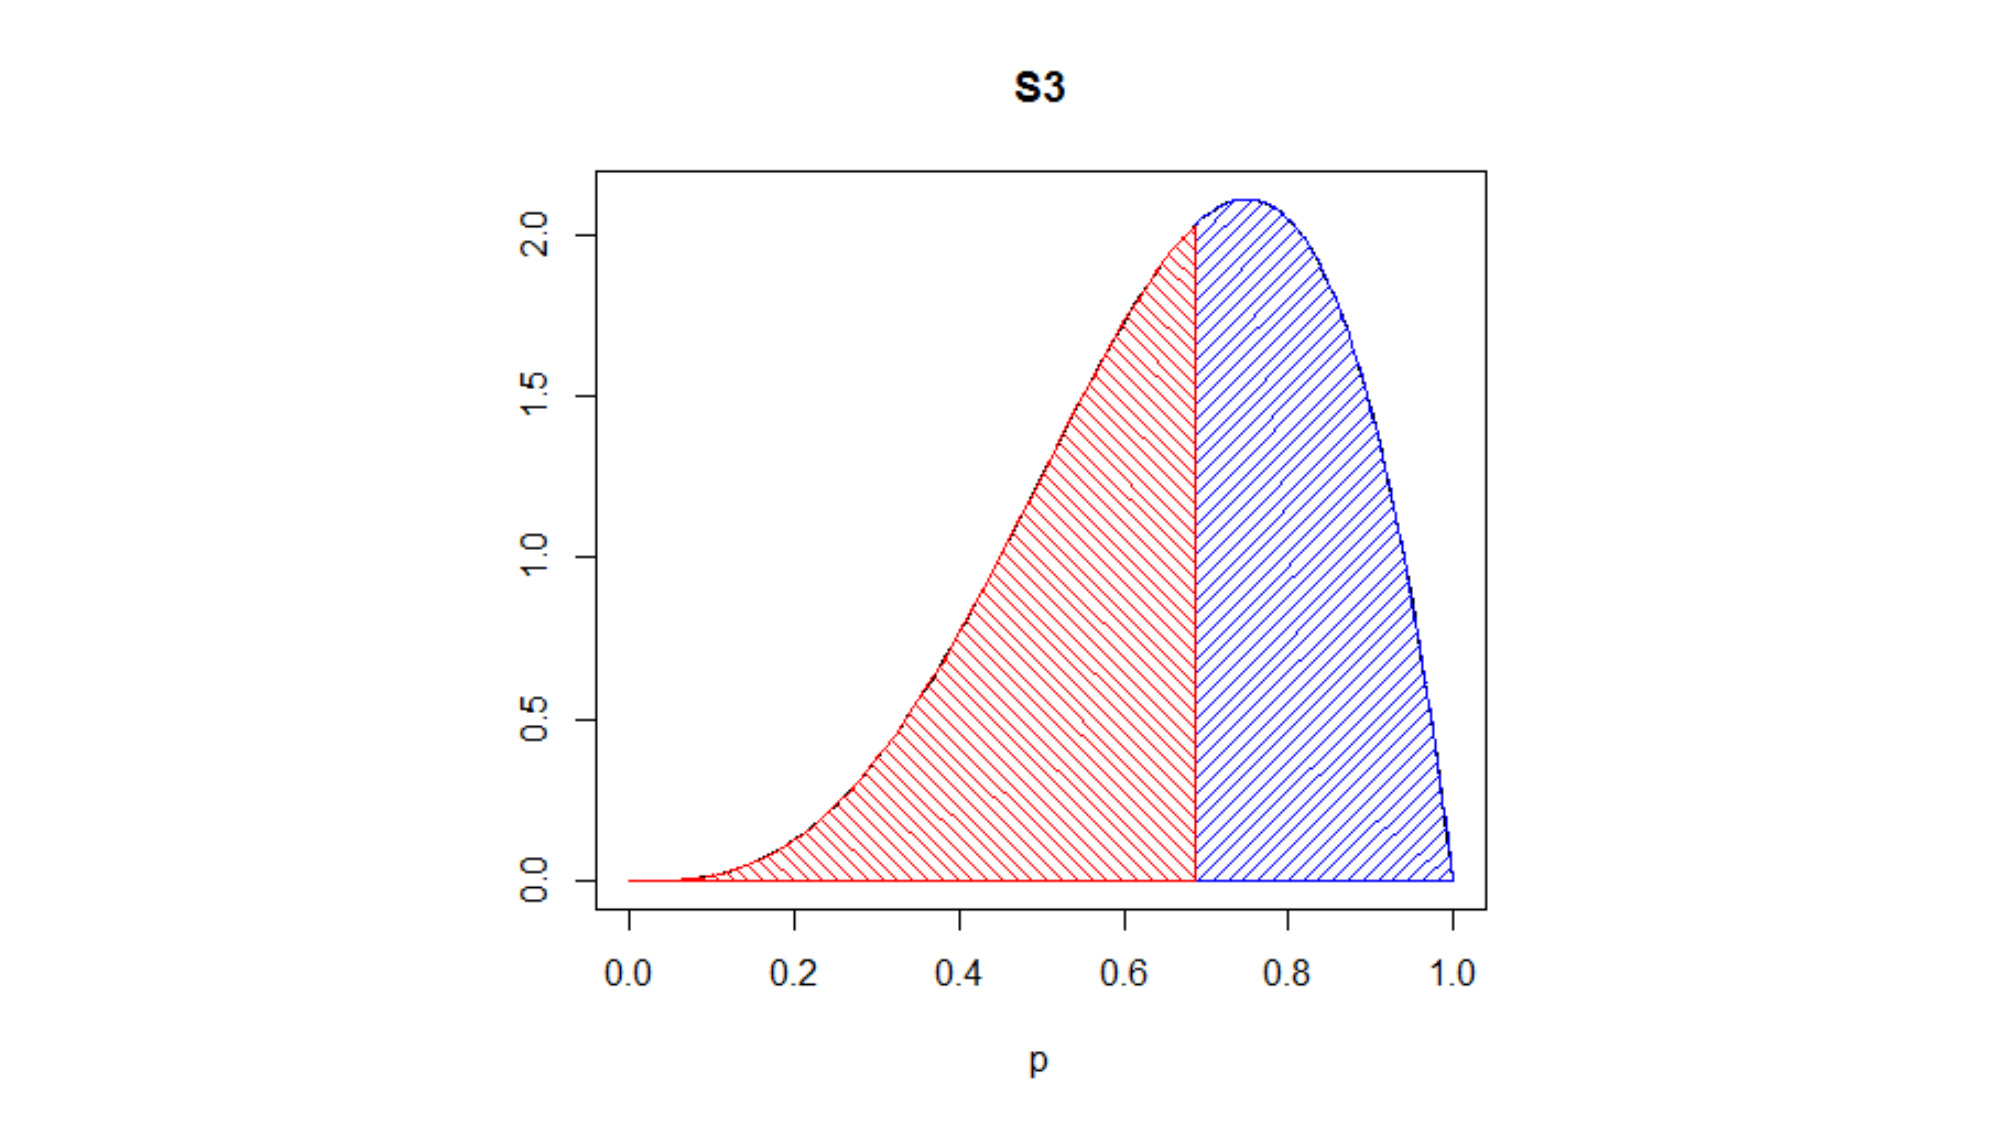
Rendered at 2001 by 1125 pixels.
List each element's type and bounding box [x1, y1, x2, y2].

picture [424, 0, 1576, 1125]
